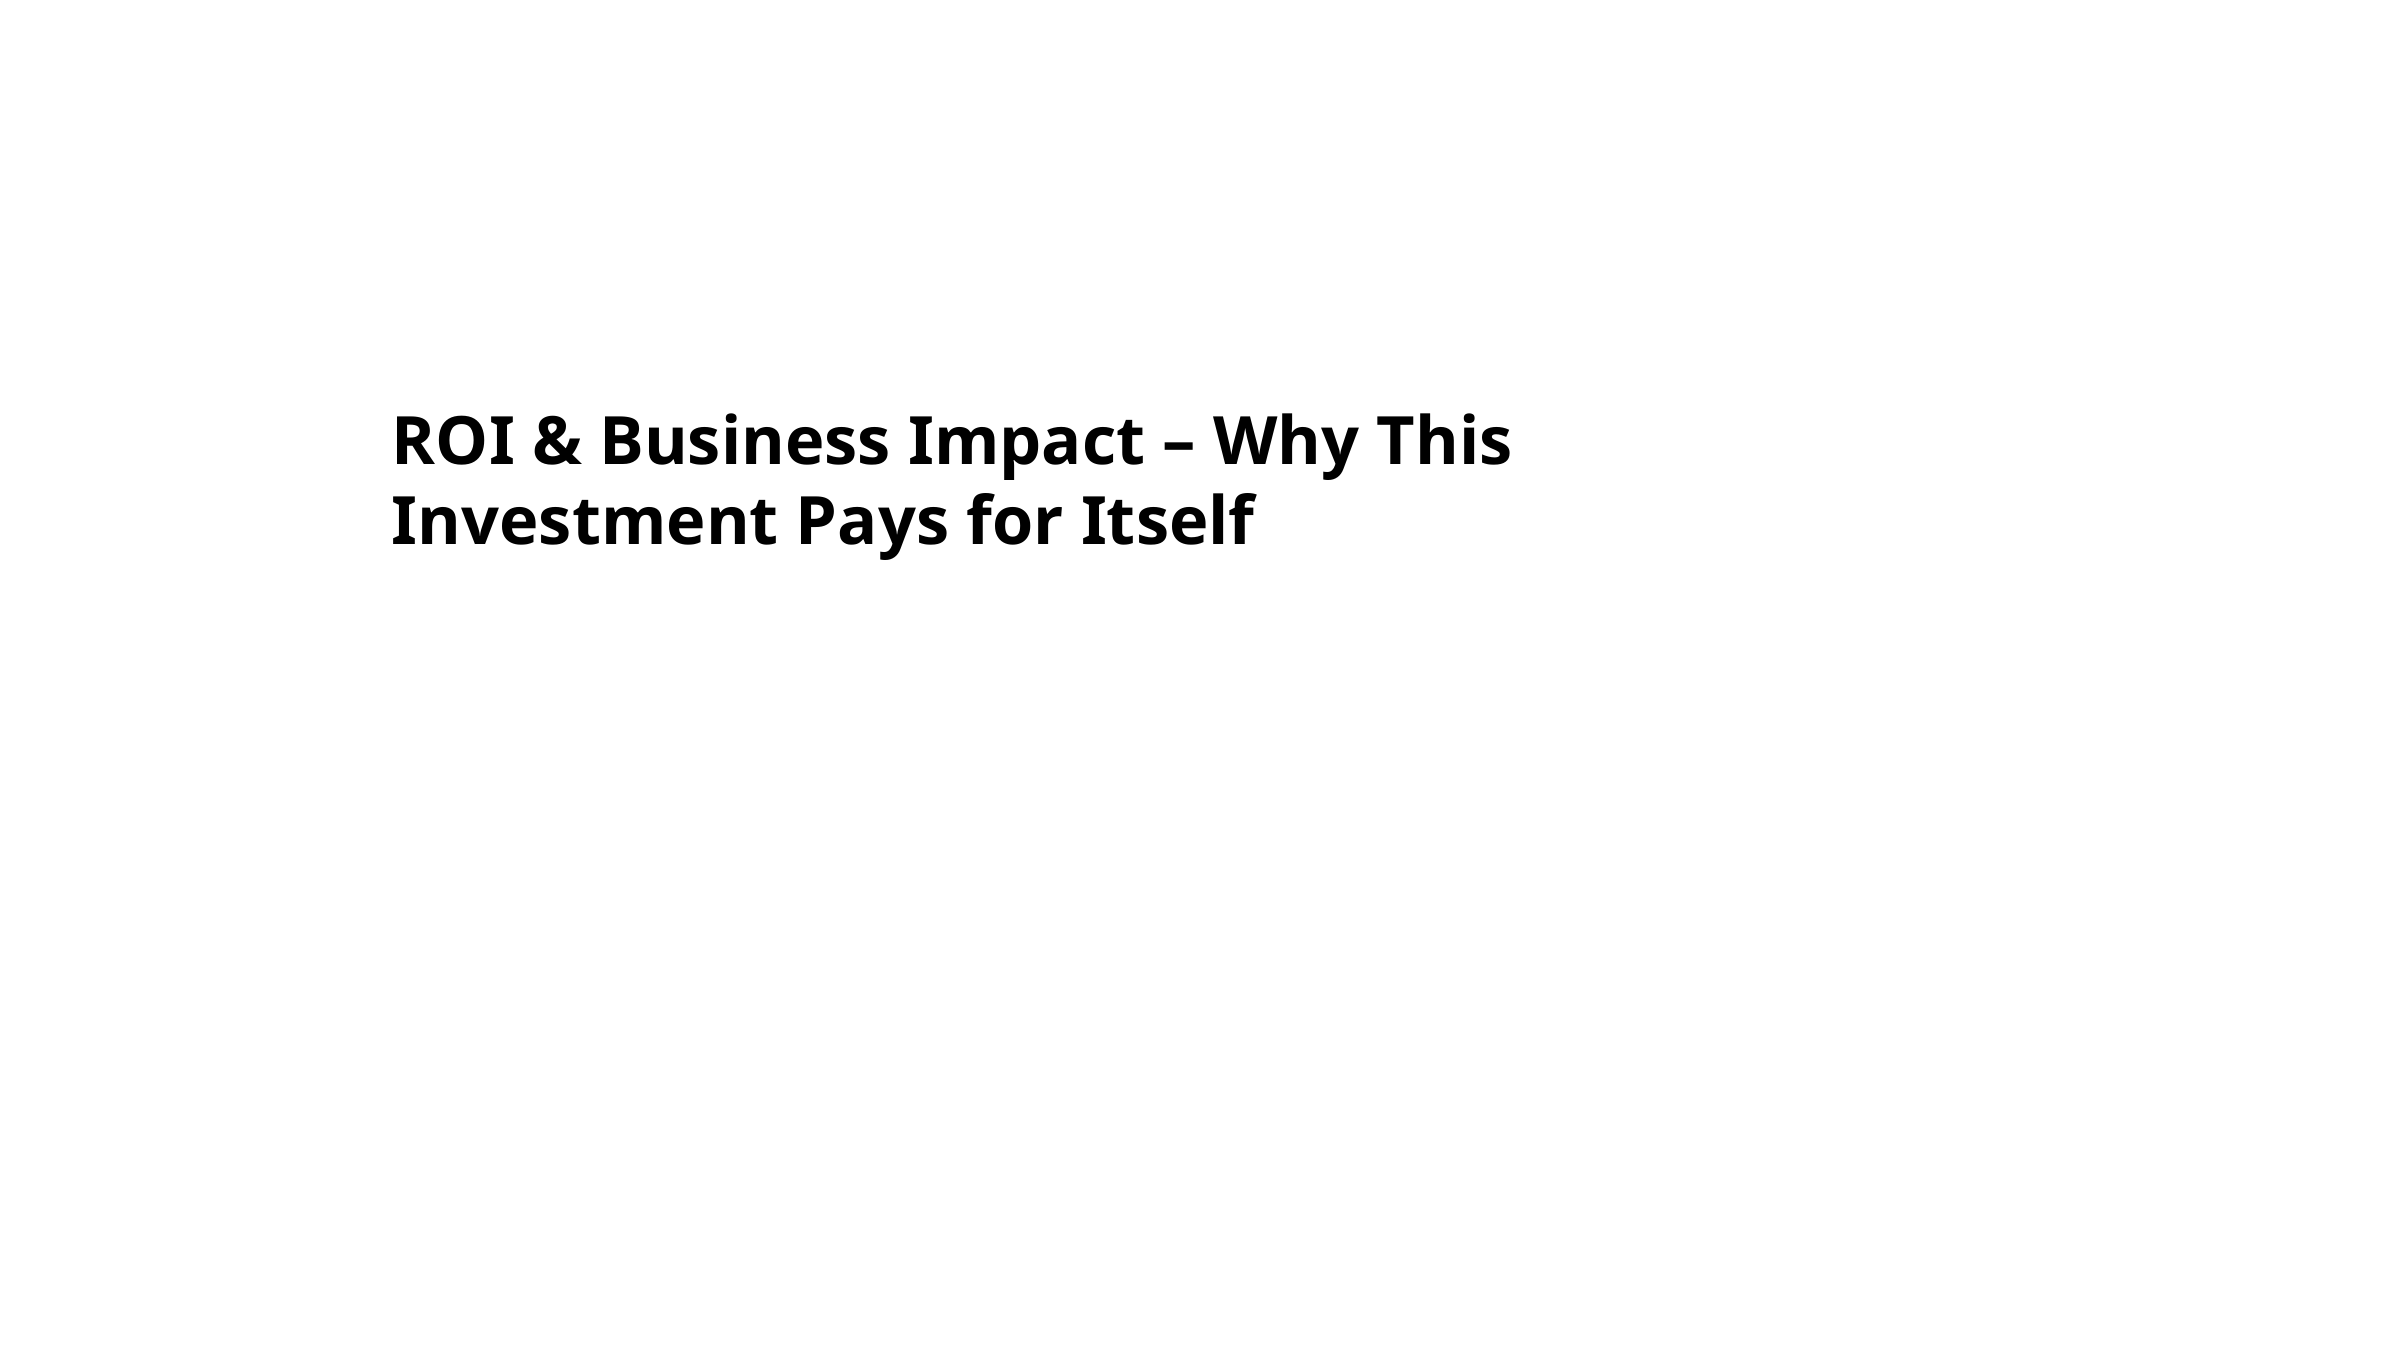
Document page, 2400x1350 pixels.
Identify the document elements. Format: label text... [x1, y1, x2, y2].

text_box ROI & Business Impact – Why This Investment Pays for Itself [377, 390, 1577, 566]
